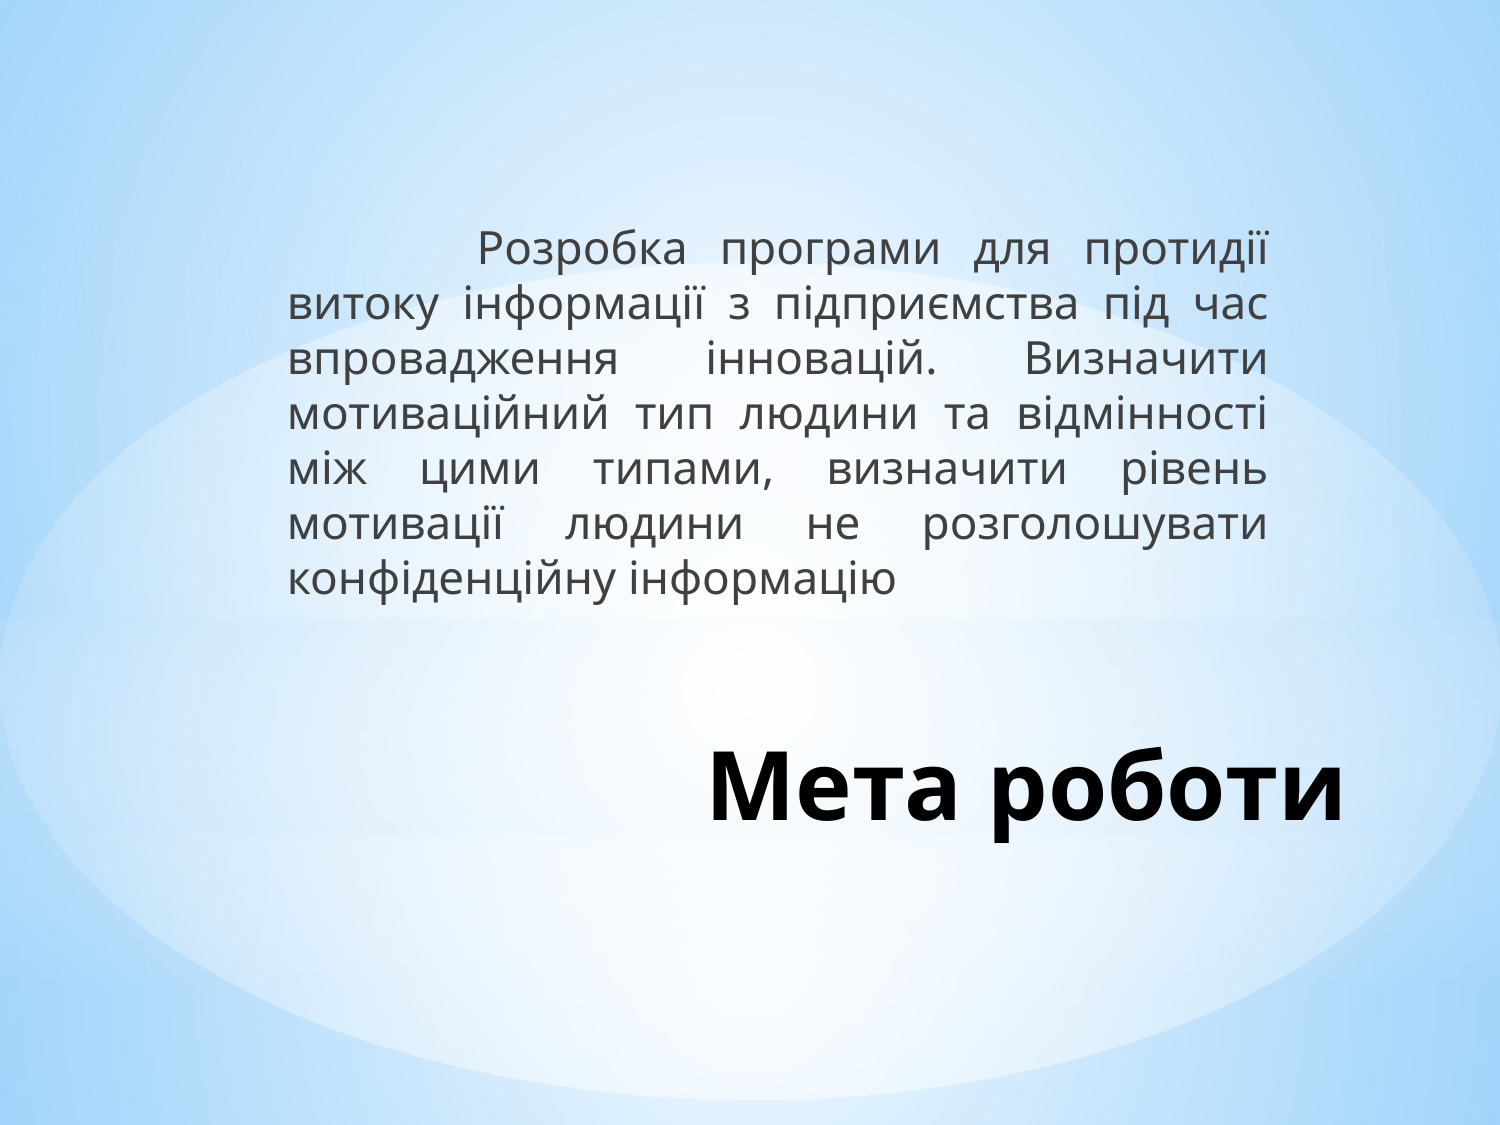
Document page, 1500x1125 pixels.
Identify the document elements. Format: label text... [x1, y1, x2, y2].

title Мета роботи [294, 717, 1363, 905]
list Розробка програми для протидії витоку інформації з підприємства під час впровадження інновацій. Визначити мотиваційний тип людини та відмінності між цими типами, визначити рівень мотивації людини не розголошувати конфіденційну інформацію [234, 210, 1285, 781]
